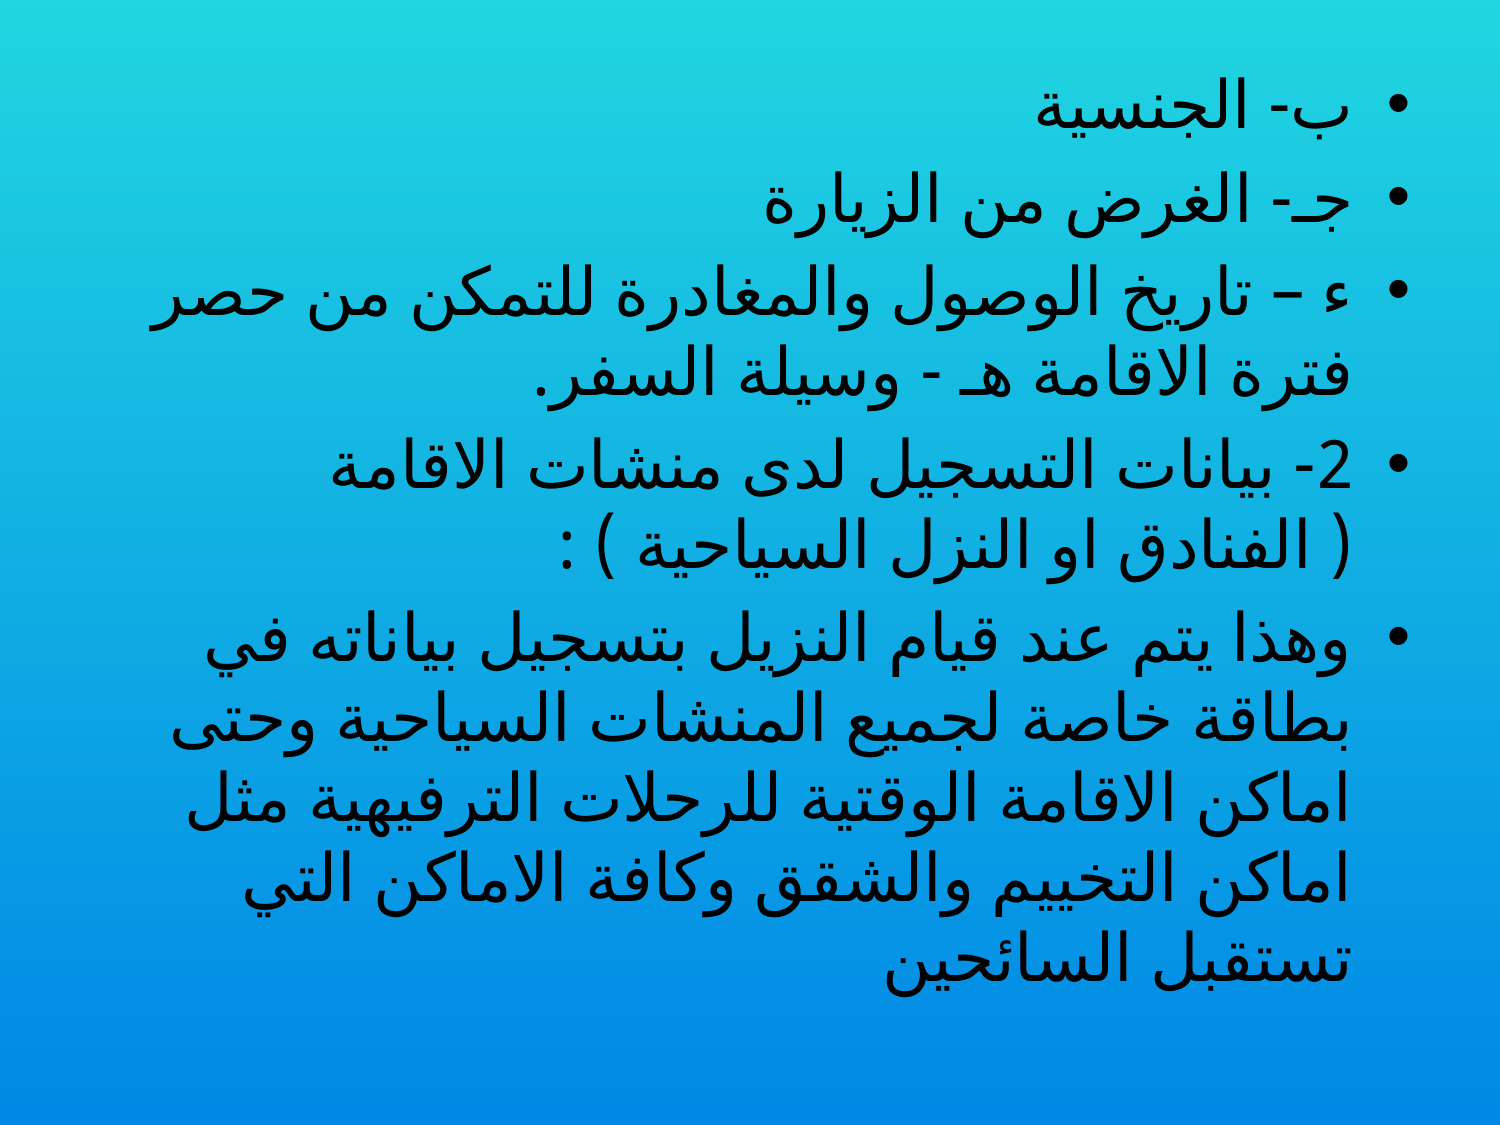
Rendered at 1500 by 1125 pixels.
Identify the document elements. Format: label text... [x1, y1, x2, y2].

list ب- الجنسية جـ- الغرض من الزيارة ء – تاريخ الوصول والمغادرة للتمكن من حصر فترة الاقامة هـ - وسيلة السفر. 2- بيانات التسجيل لدى منشات الاقامة ( الفنادق او النزل السياحية ) : وهذا يتم عند قيام النزيل بتسجيل بياناته في بطاقة خاصة لجميع المنشات السياحية وحتى اماكن الاقامة الوقتية للرحلات الترفيهية مثل اماكن التخييم والشقق وكافة الاماكن التي تستقبل السائحين [75, 54, 1425, 1005]
